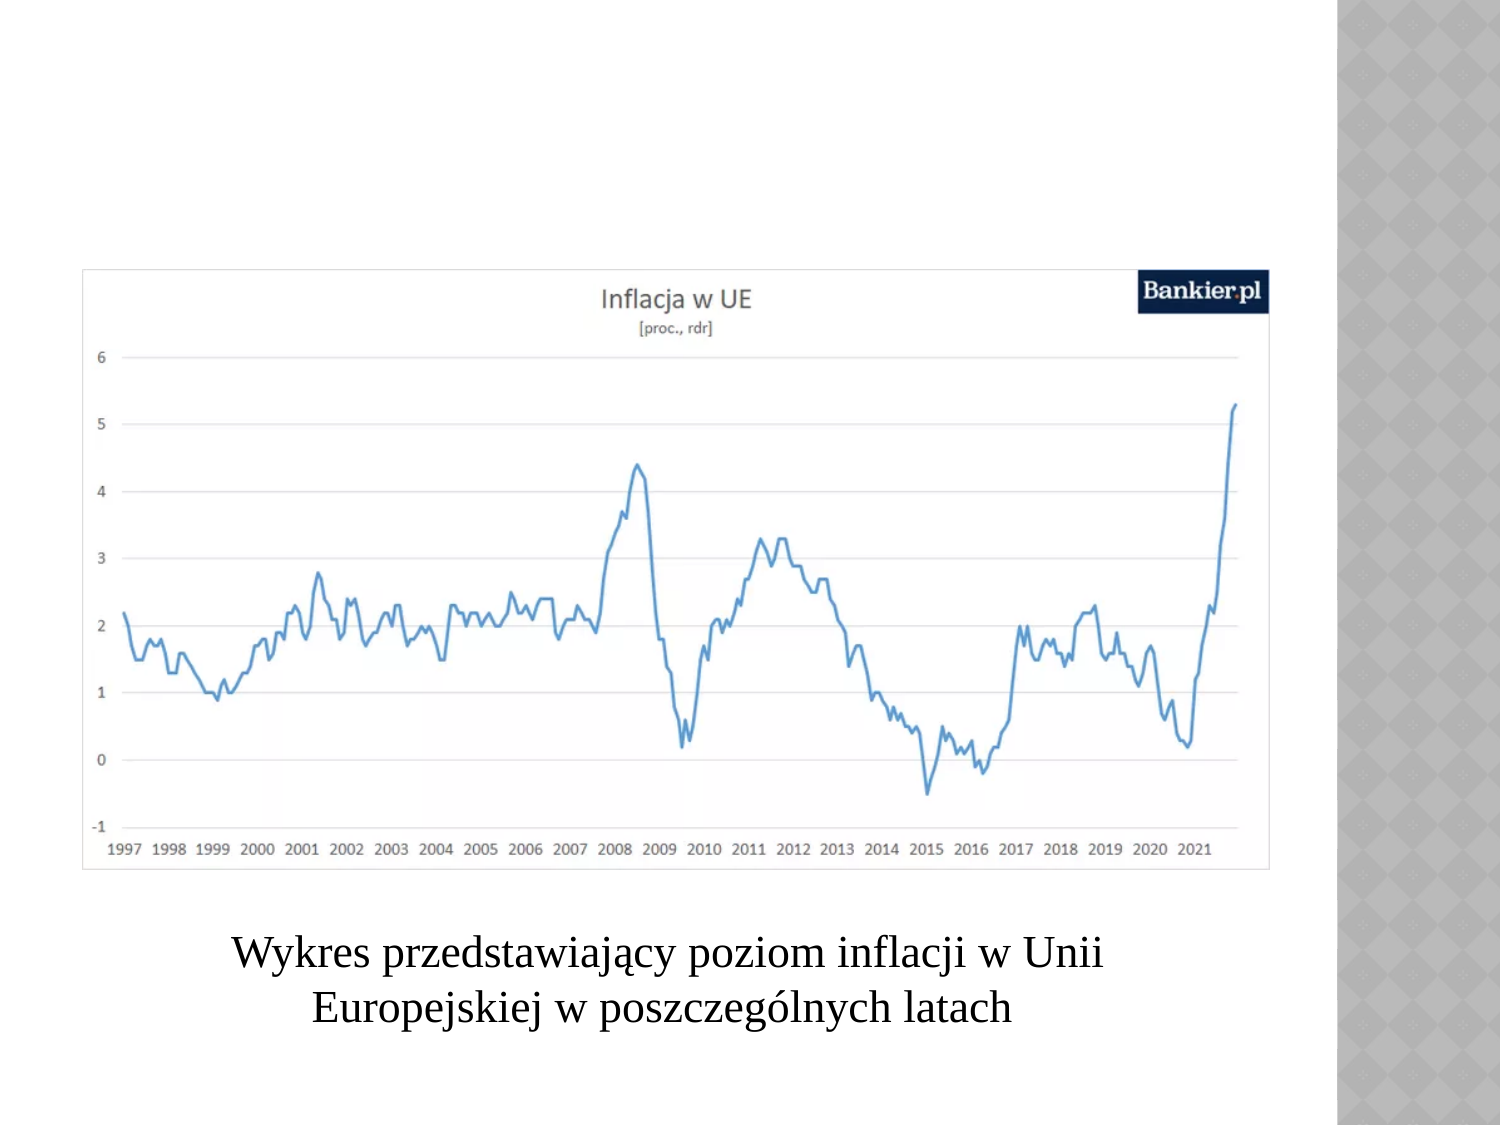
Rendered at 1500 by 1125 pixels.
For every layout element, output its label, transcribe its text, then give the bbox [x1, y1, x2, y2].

text_box Wykres przedstawiający poziom inflacji w Unii Europejskiej w poszczególnych latach [105, 913, 1231, 1039]
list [81, 269, 1270, 870]
